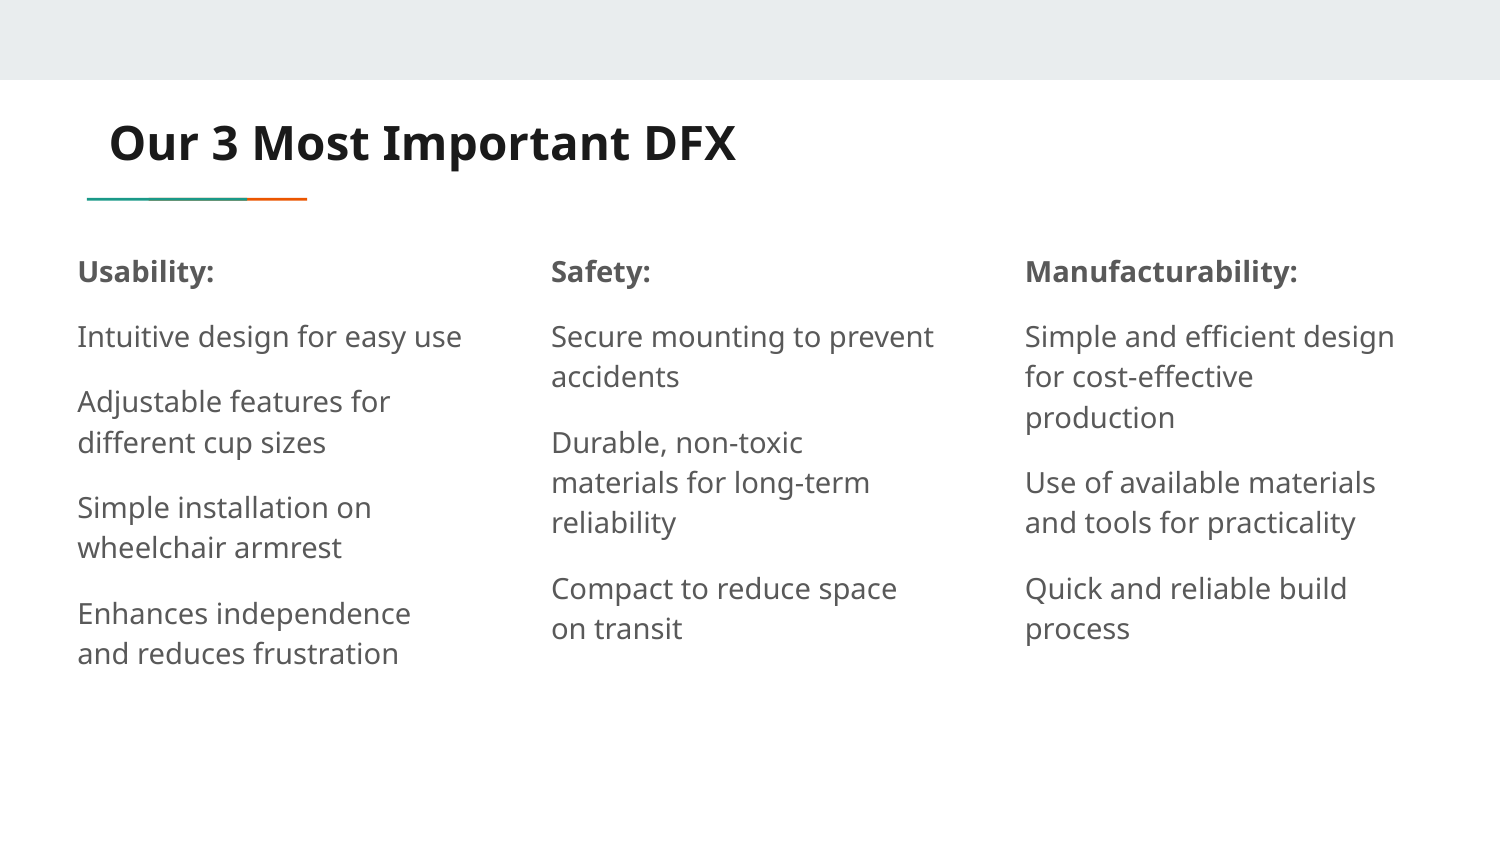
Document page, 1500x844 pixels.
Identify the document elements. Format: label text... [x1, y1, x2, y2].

title Our 3 Most Important DFX [93, 98, 1355, 186]
list Usability: Intuitive design for easy use Adjustable features for different cup sizes Simple installation on wheelchair armrest Enhances independence and reduces frustration [62, 232, 480, 717]
list Safety: Secure mounting to prevent accidents Durable, non-toxic materials for long-term reliability Compact to reduce space on transit [536, 232, 954, 717]
list Manufacturability: Simple and efficient design for cost-effective production Use of available materials and tools for practicality Quick and reliable build process [1009, 232, 1428, 717]
